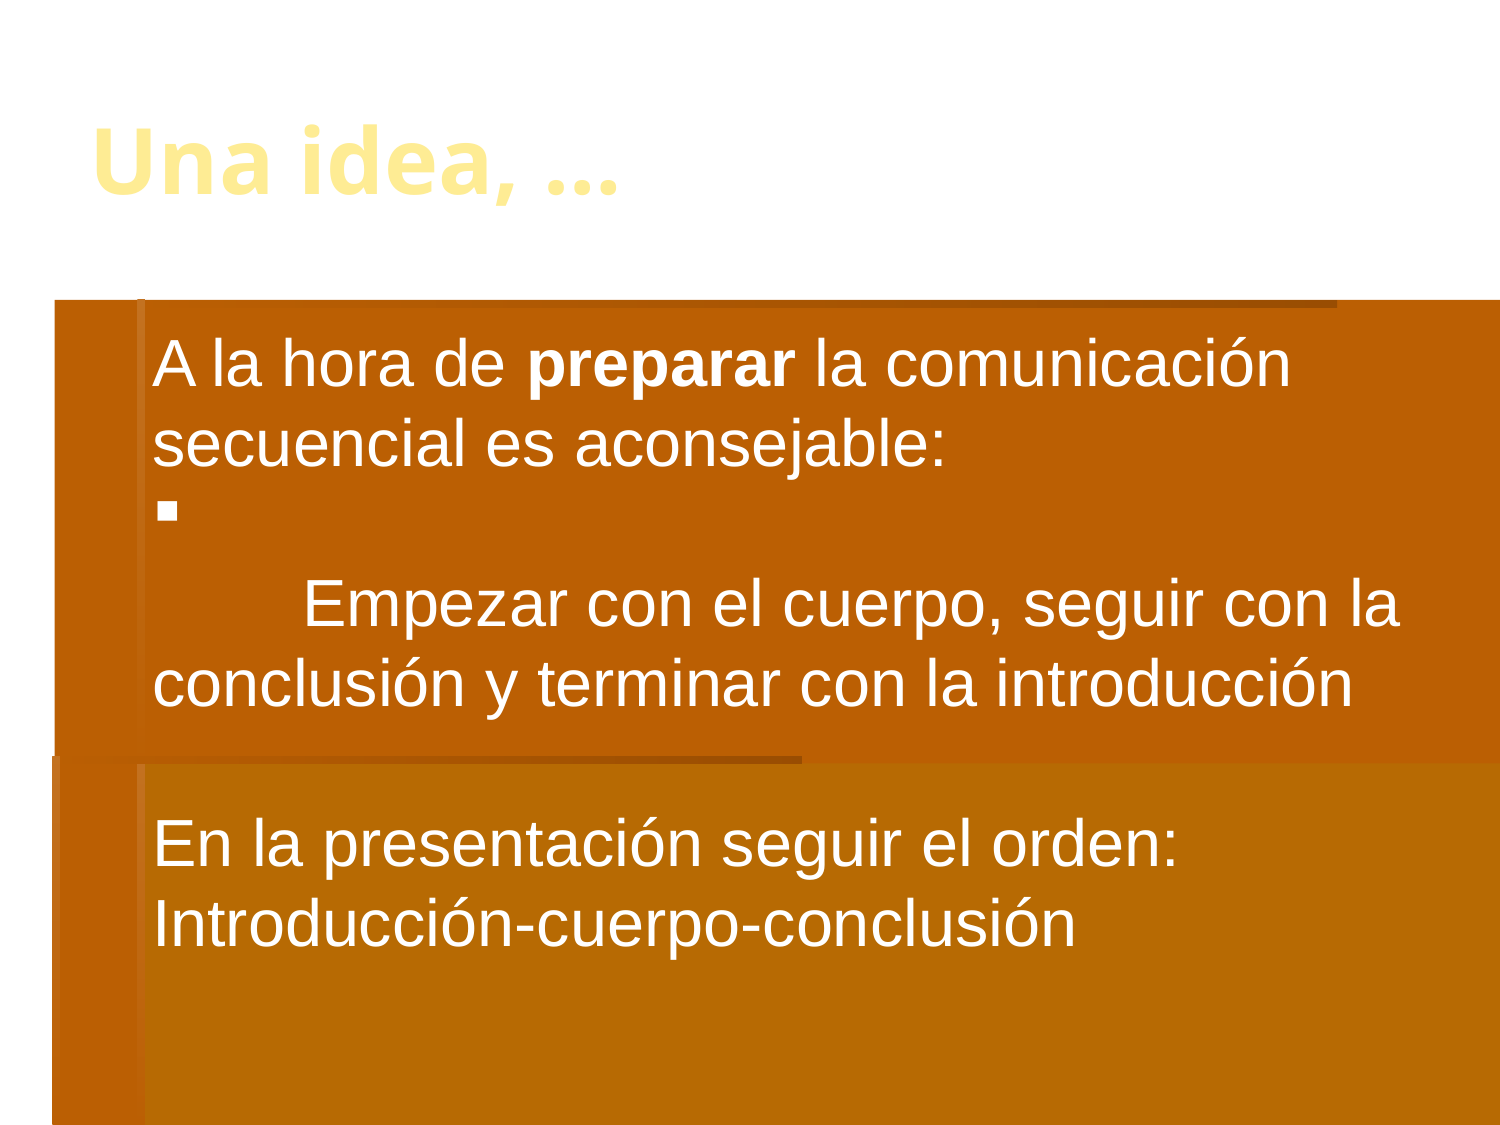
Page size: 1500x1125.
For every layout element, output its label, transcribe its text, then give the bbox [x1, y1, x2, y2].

text_box A la hora de preparar la comunicación secuencial es aconsejable: Empezar con el cuerpo, seguir con la conclusión y terminar con la introducción En la presentación seguir el orden: Introducción-cuerpo-conclusión [137, 312, 1451, 1000]
text_box Una idea, … [75, 40, 1451, 275]
